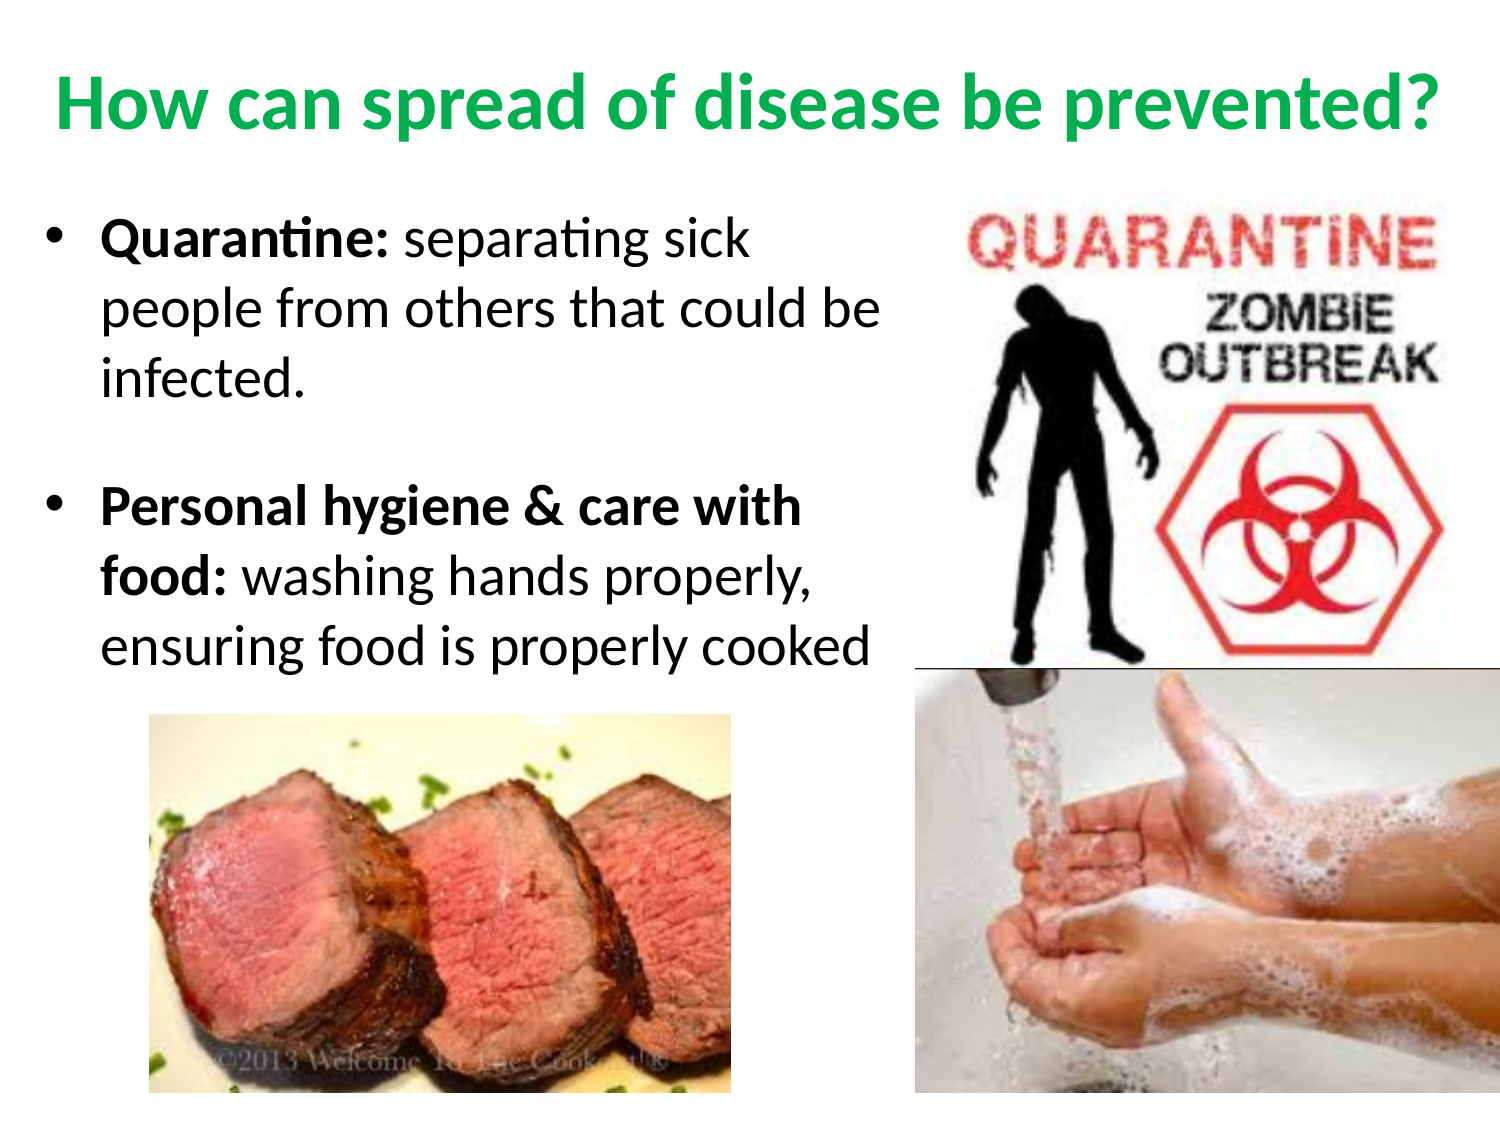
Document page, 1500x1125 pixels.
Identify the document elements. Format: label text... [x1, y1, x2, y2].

picture [914, 191, 1500, 1093]
title How can spread of disease be prevented? [0, 3, 1500, 191]
picture [148, 714, 731, 1093]
list Quarantine: separating sick people from others that could be infected. Personal hygiene & care with food: washing hands properly, ensuring food is properly cooked [29, 191, 915, 752]
